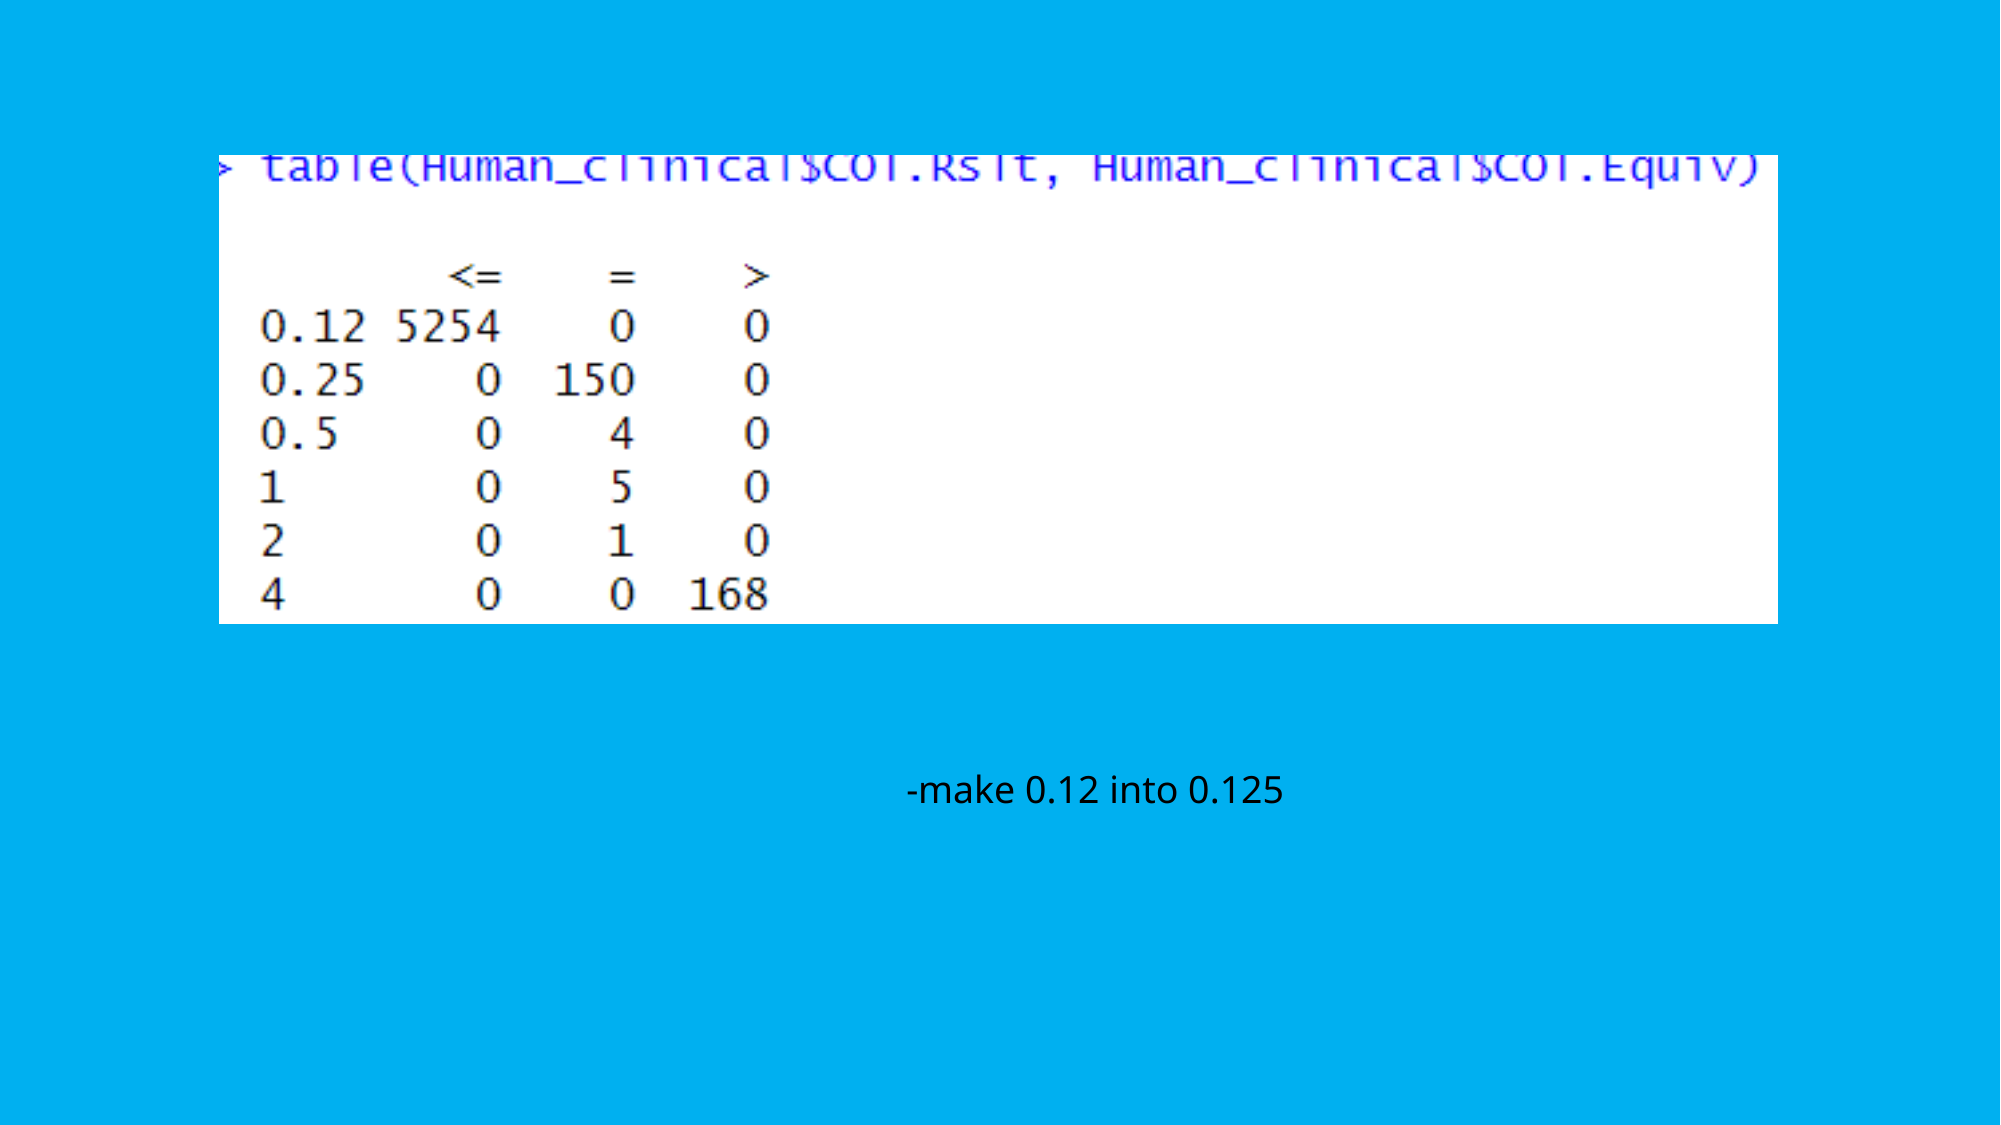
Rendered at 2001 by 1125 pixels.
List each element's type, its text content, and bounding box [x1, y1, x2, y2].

text_box -make 0.12 into 0.125 [891, 758, 1639, 864]
picture [220, 156, 1777, 623]
